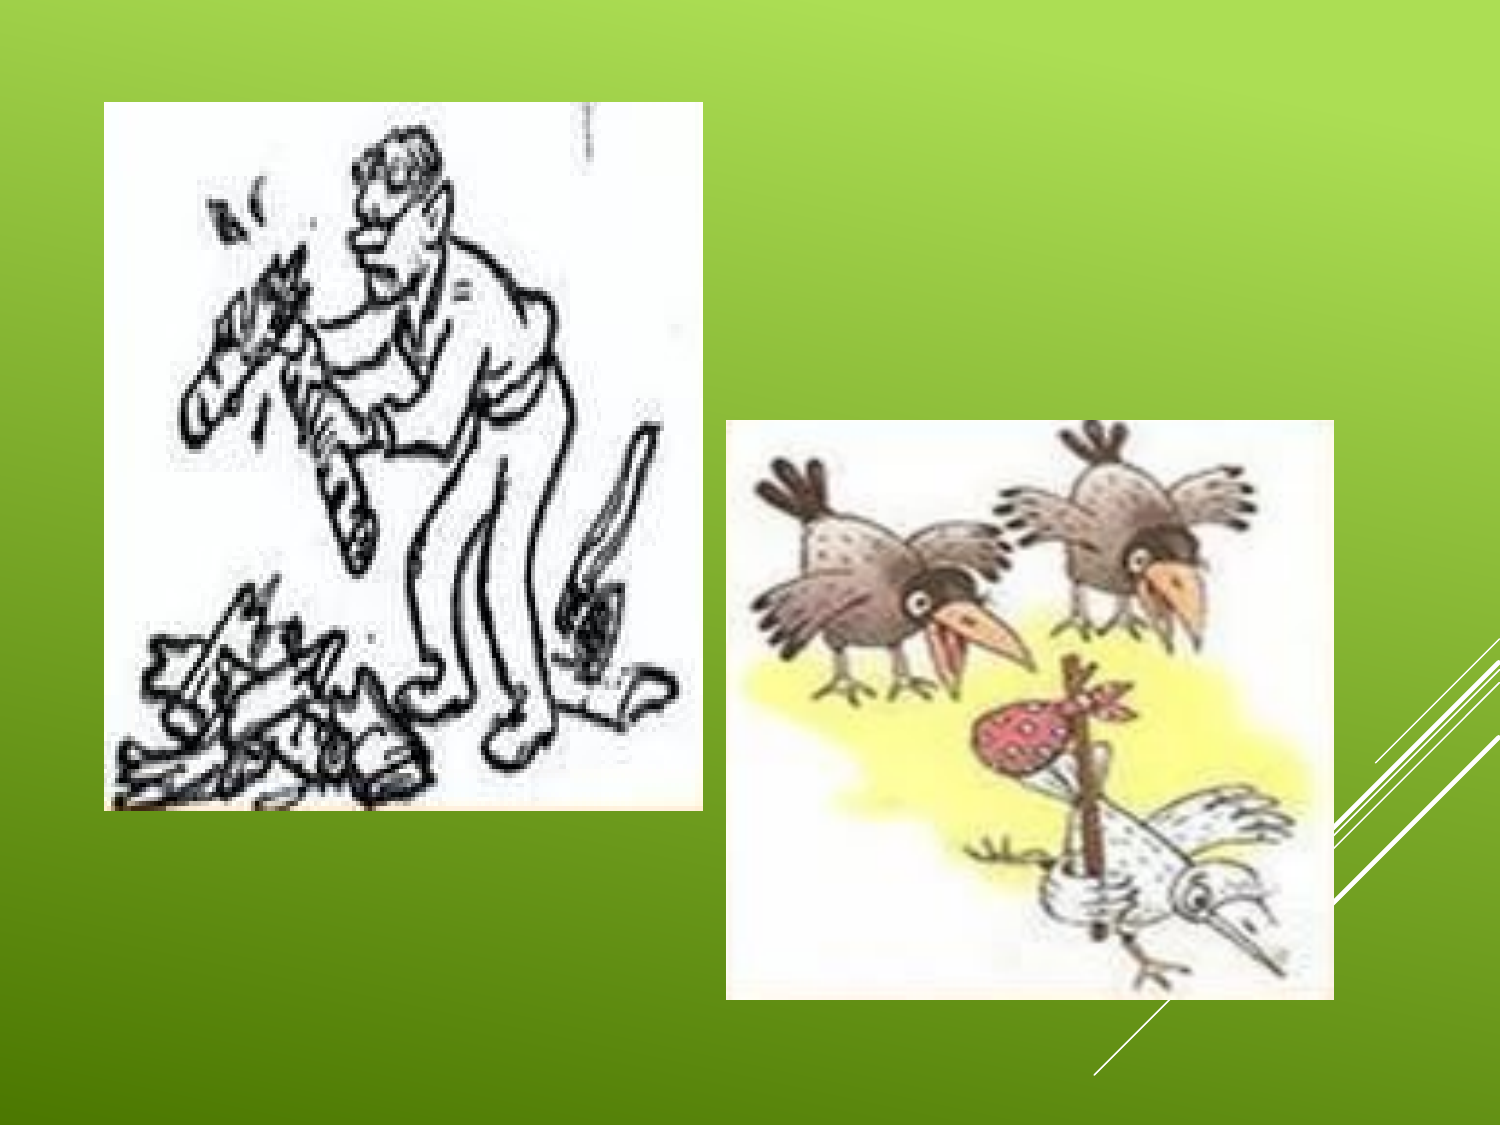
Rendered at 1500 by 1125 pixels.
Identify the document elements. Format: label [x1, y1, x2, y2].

picture [726, 420, 1334, 1000]
picture [104, 102, 703, 811]
